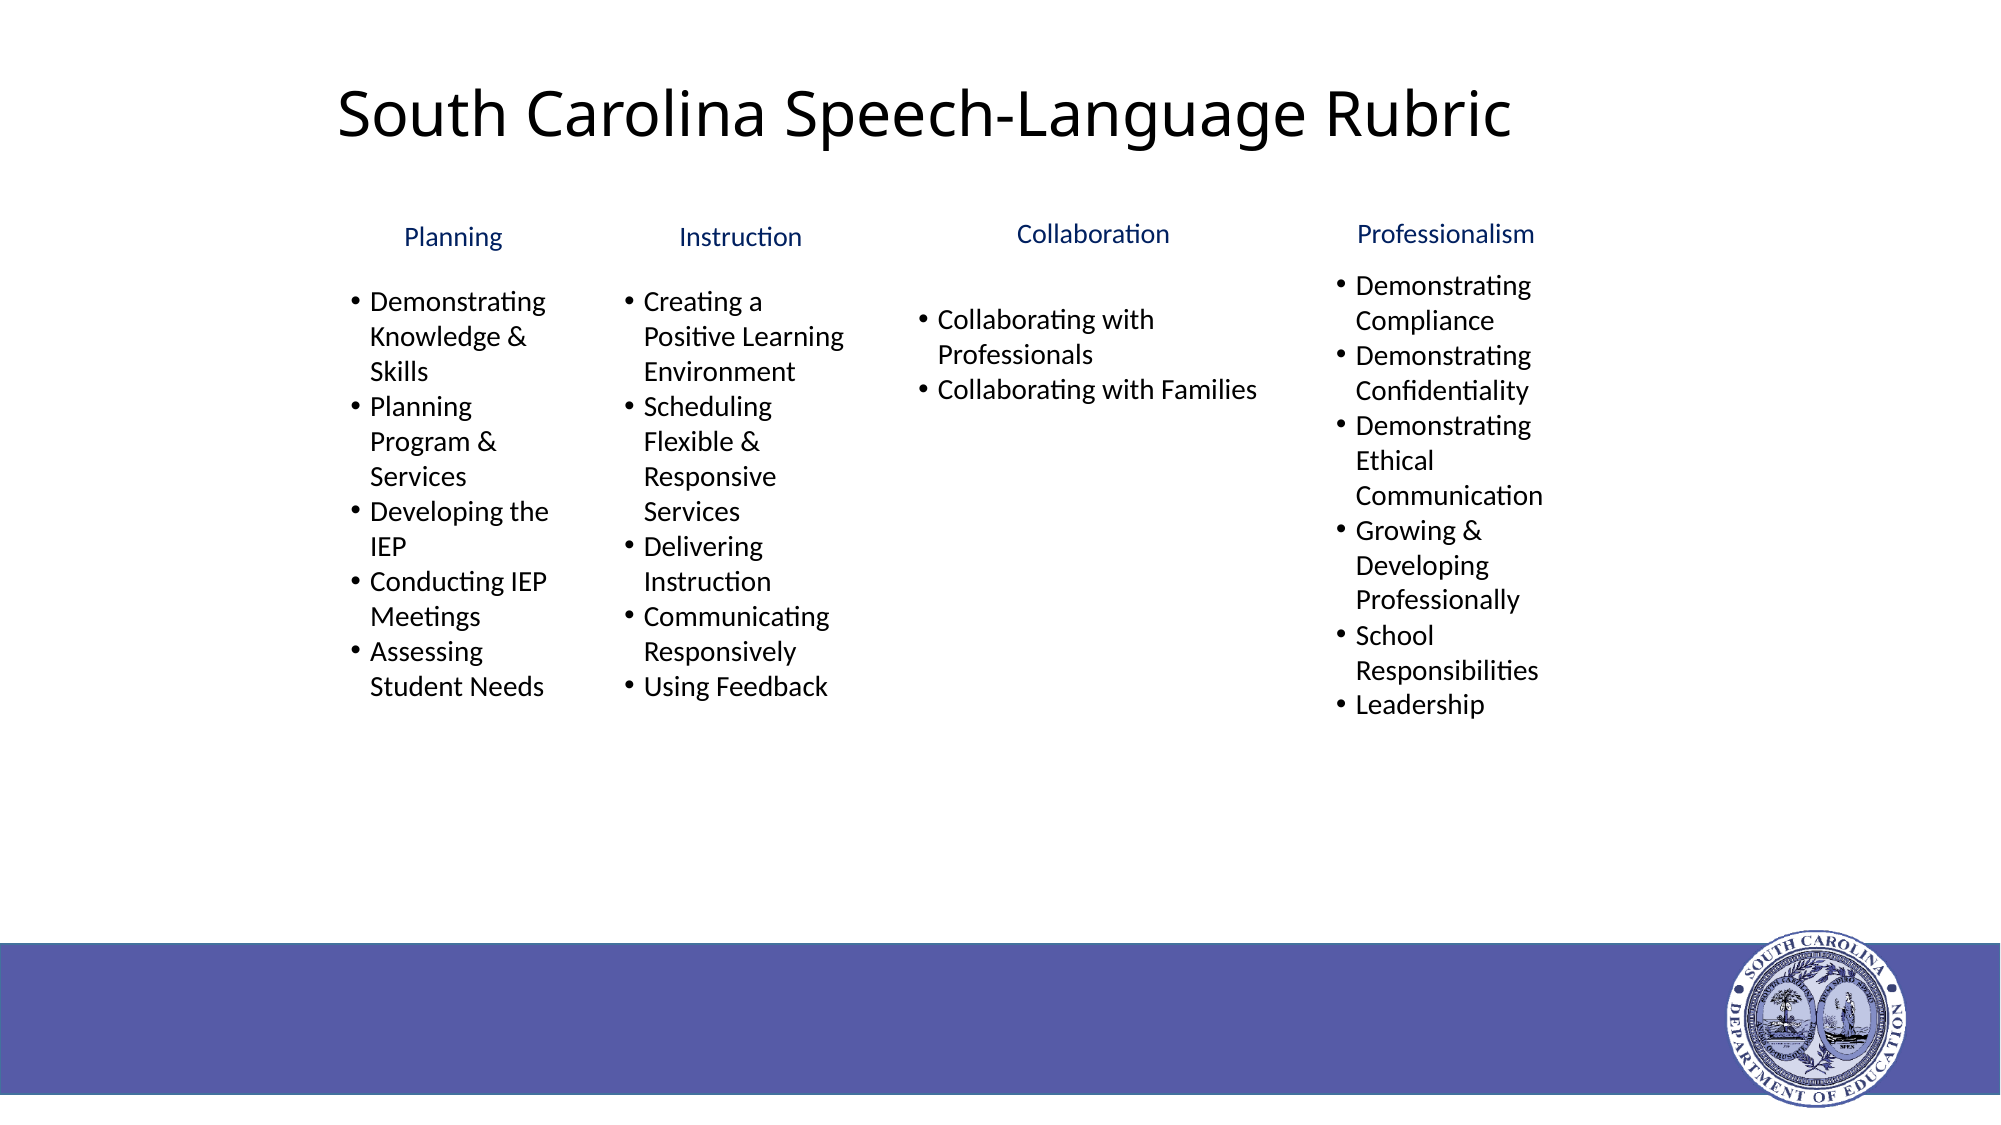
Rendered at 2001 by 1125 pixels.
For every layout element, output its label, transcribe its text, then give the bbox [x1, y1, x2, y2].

text_box Demonstrating Knowledge & Skills Planning Program & Services Developing the IEP Conducting IEP Meetings Assessing Student Needs [335, 275, 568, 710]
text_box Collaboration [896, 198, 1291, 267]
text_box Planning [321, 201, 586, 270]
text_box Instruction [608, 201, 873, 270]
text_box Collaborating with Professionals Collaborating with Families [903, 293, 1284, 413]
title South Carolina Speech-Language Rubric [322, 59, 1673, 172]
text_box Demonstrating Compliance Demonstrating Confidentiality Demonstrating Ethical Communication Growing & Developing Professionally School Responsibilities Leadership [1321, 258, 1578, 729]
picture [1723, 928, 1907, 1109]
text_box Creating a Positive Learning Environment Scheduling Flexible & Responsive Services Delivering Instruction Communicating Responsively Using Feedback [609, 275, 873, 710]
text_box Professionalism [1314, 198, 1579, 267]
